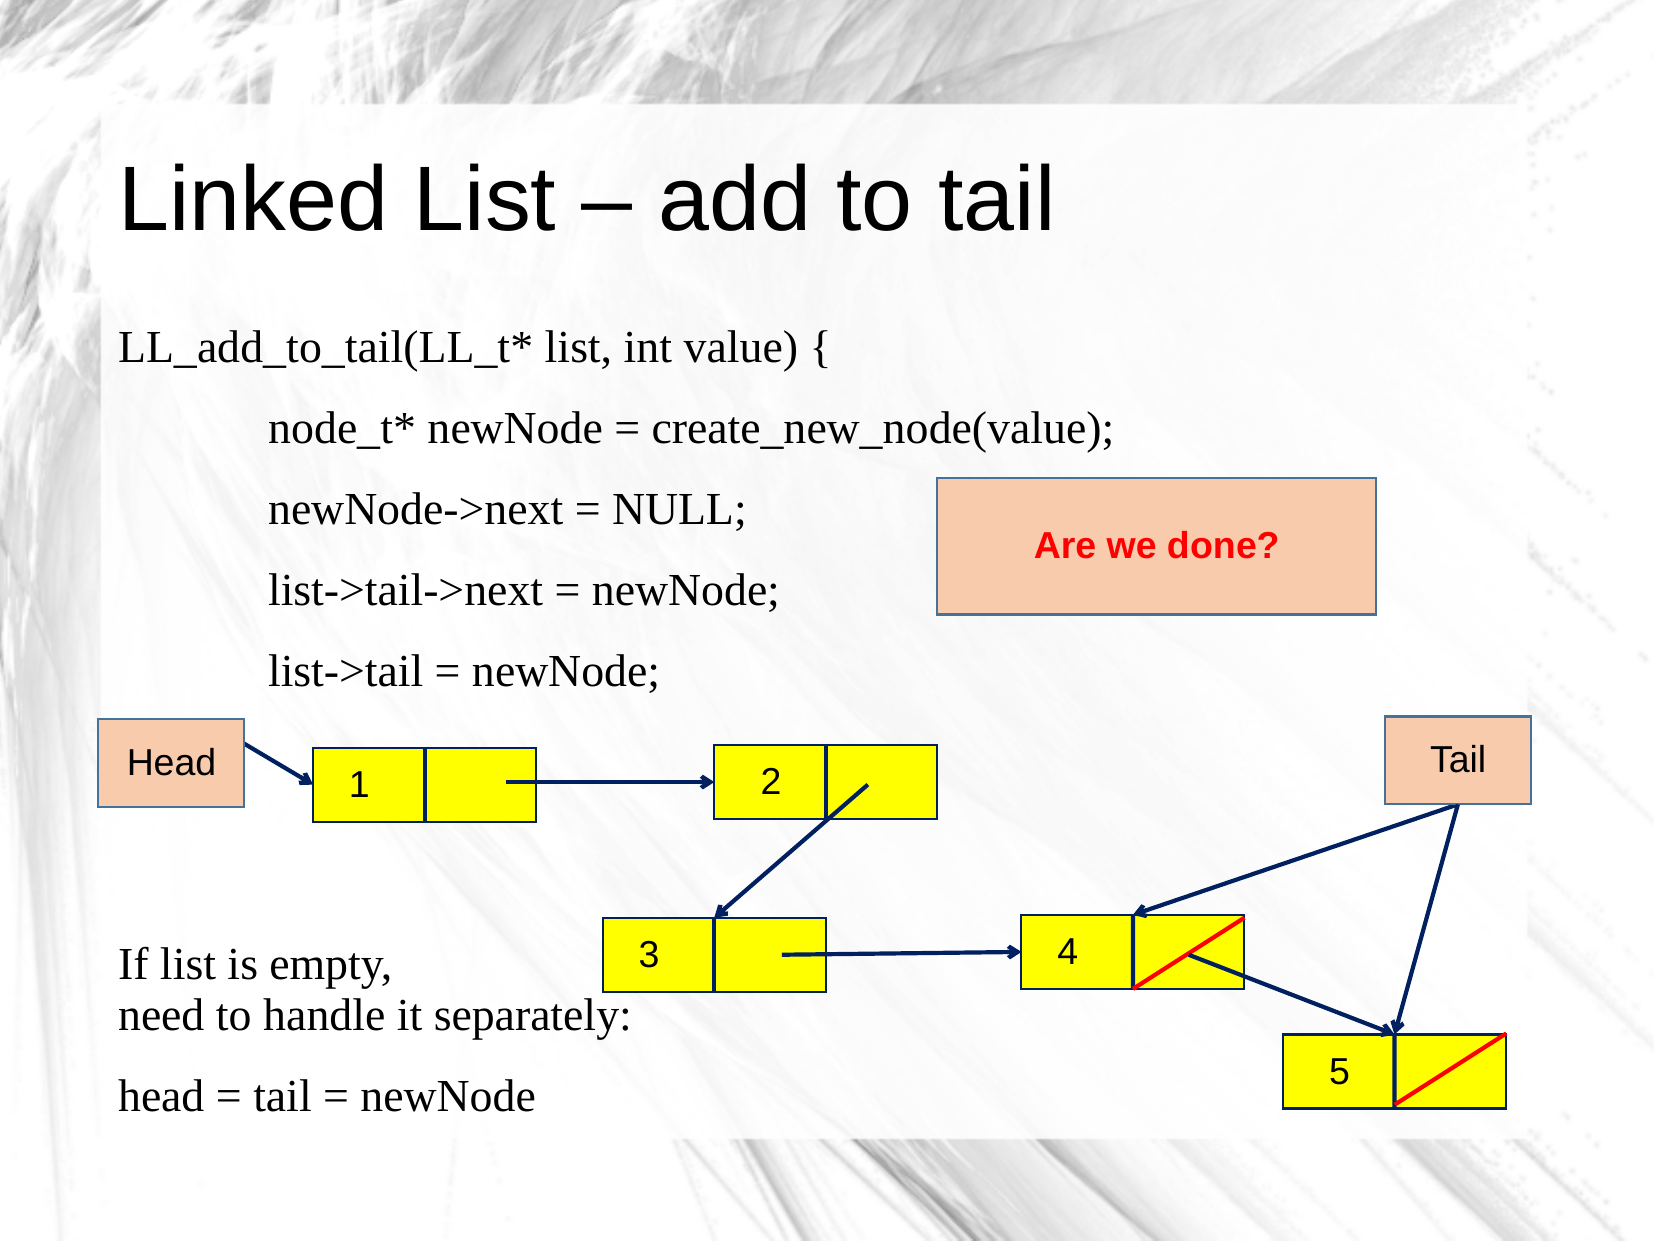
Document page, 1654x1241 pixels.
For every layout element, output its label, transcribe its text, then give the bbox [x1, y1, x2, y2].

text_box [1394, 1033, 1507, 1105]
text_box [714, 784, 868, 918]
text_box Tail [1384, 716, 1532, 805]
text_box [1282, 1035, 1506, 1109]
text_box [602, 917, 826, 992]
text_box Are we done? [937, 478, 1377, 615]
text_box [714, 745, 938, 820]
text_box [1188, 954, 1394, 1035]
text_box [1132, 917, 1245, 989]
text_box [1394, 804, 1458, 1035]
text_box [1021, 914, 1245, 989]
list LL_add_to_tail(LL_t* list, int value) { node_t* newNode = create_new_node(value); newNode->next = NULL; list->tail->next = newNode; list->tail = newNode; If list is empty, need to handle it separately: head = tail = newNode [118, 319, 1571, 1109]
title Linked List – add to tail [118, 112, 1506, 281]
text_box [240, 741, 314, 785]
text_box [313, 747, 537, 822]
picture [0, 0, 1654, 1241]
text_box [1132, 804, 1394, 915]
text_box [781, 951, 1021, 955]
text_box Head [98, 719, 245, 808]
